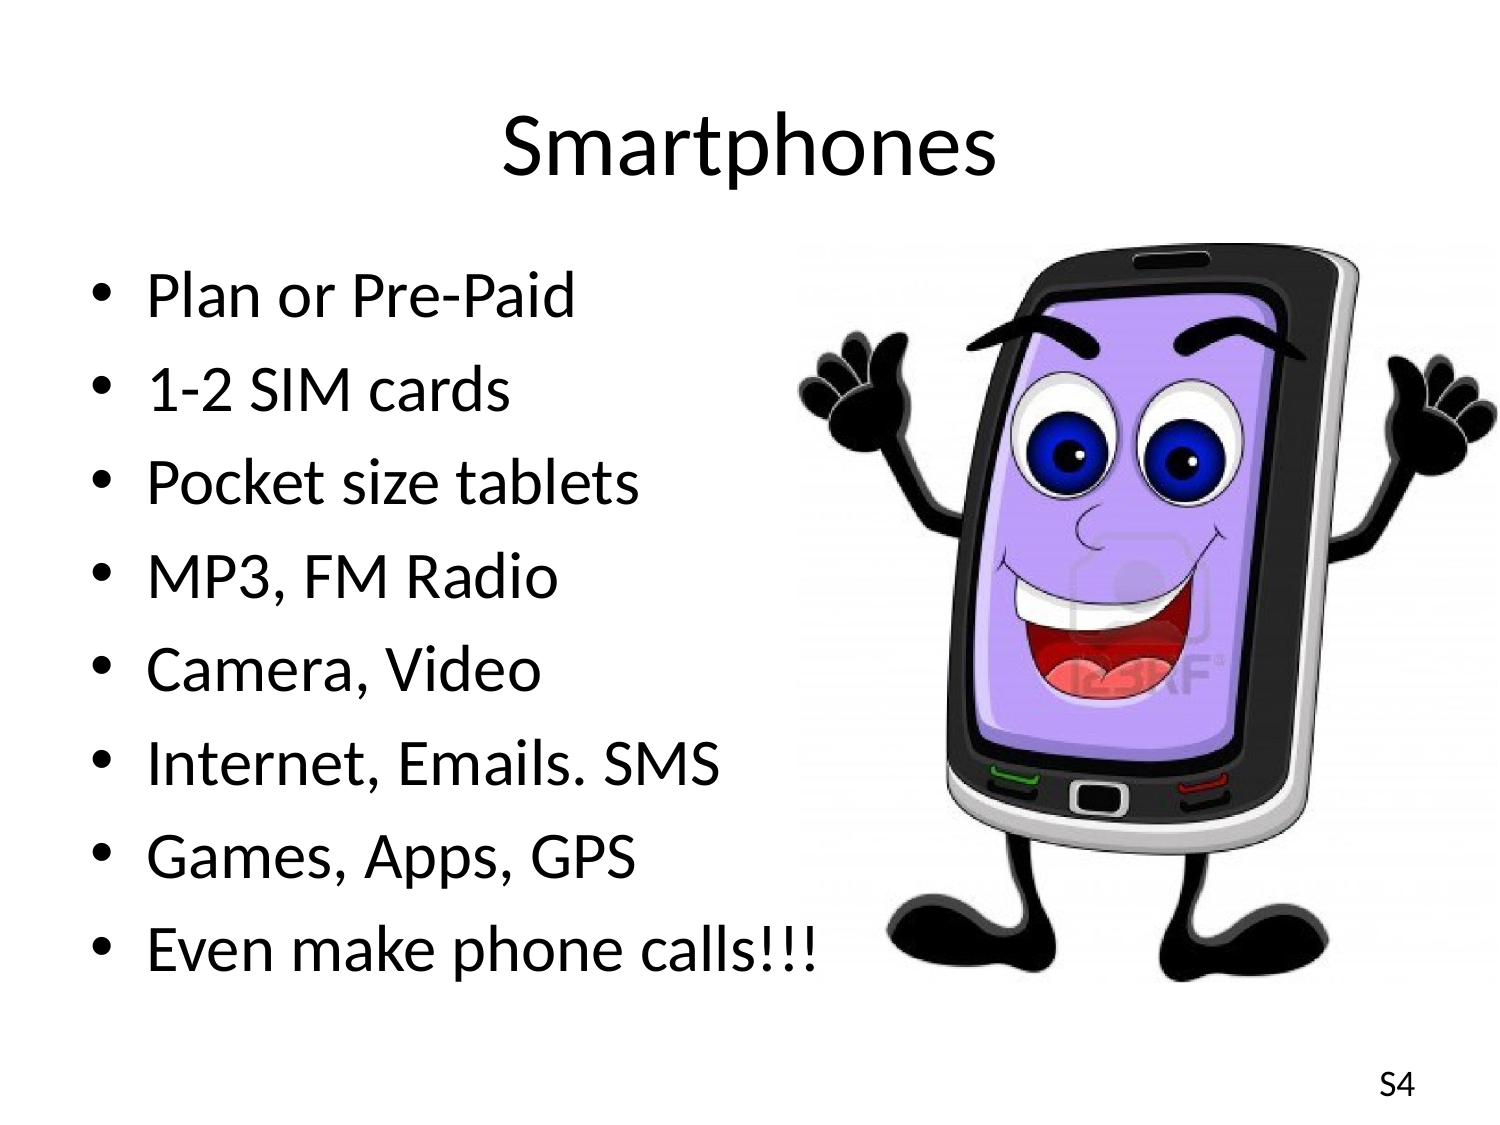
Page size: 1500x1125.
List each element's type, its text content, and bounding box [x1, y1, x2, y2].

list Plan or Pre-Paid 1-2 SIM cards Pocket size tablets MP3, FM Radio Camera, Video Internet, Emails. SMS Games, Apps, GPS Even make phone calls!!! [75, 243, 924, 1005]
title Smartphones [75, 45, 1425, 233]
text_box S4 [1364, 1051, 1431, 1112]
picture [796, 243, 1498, 983]
